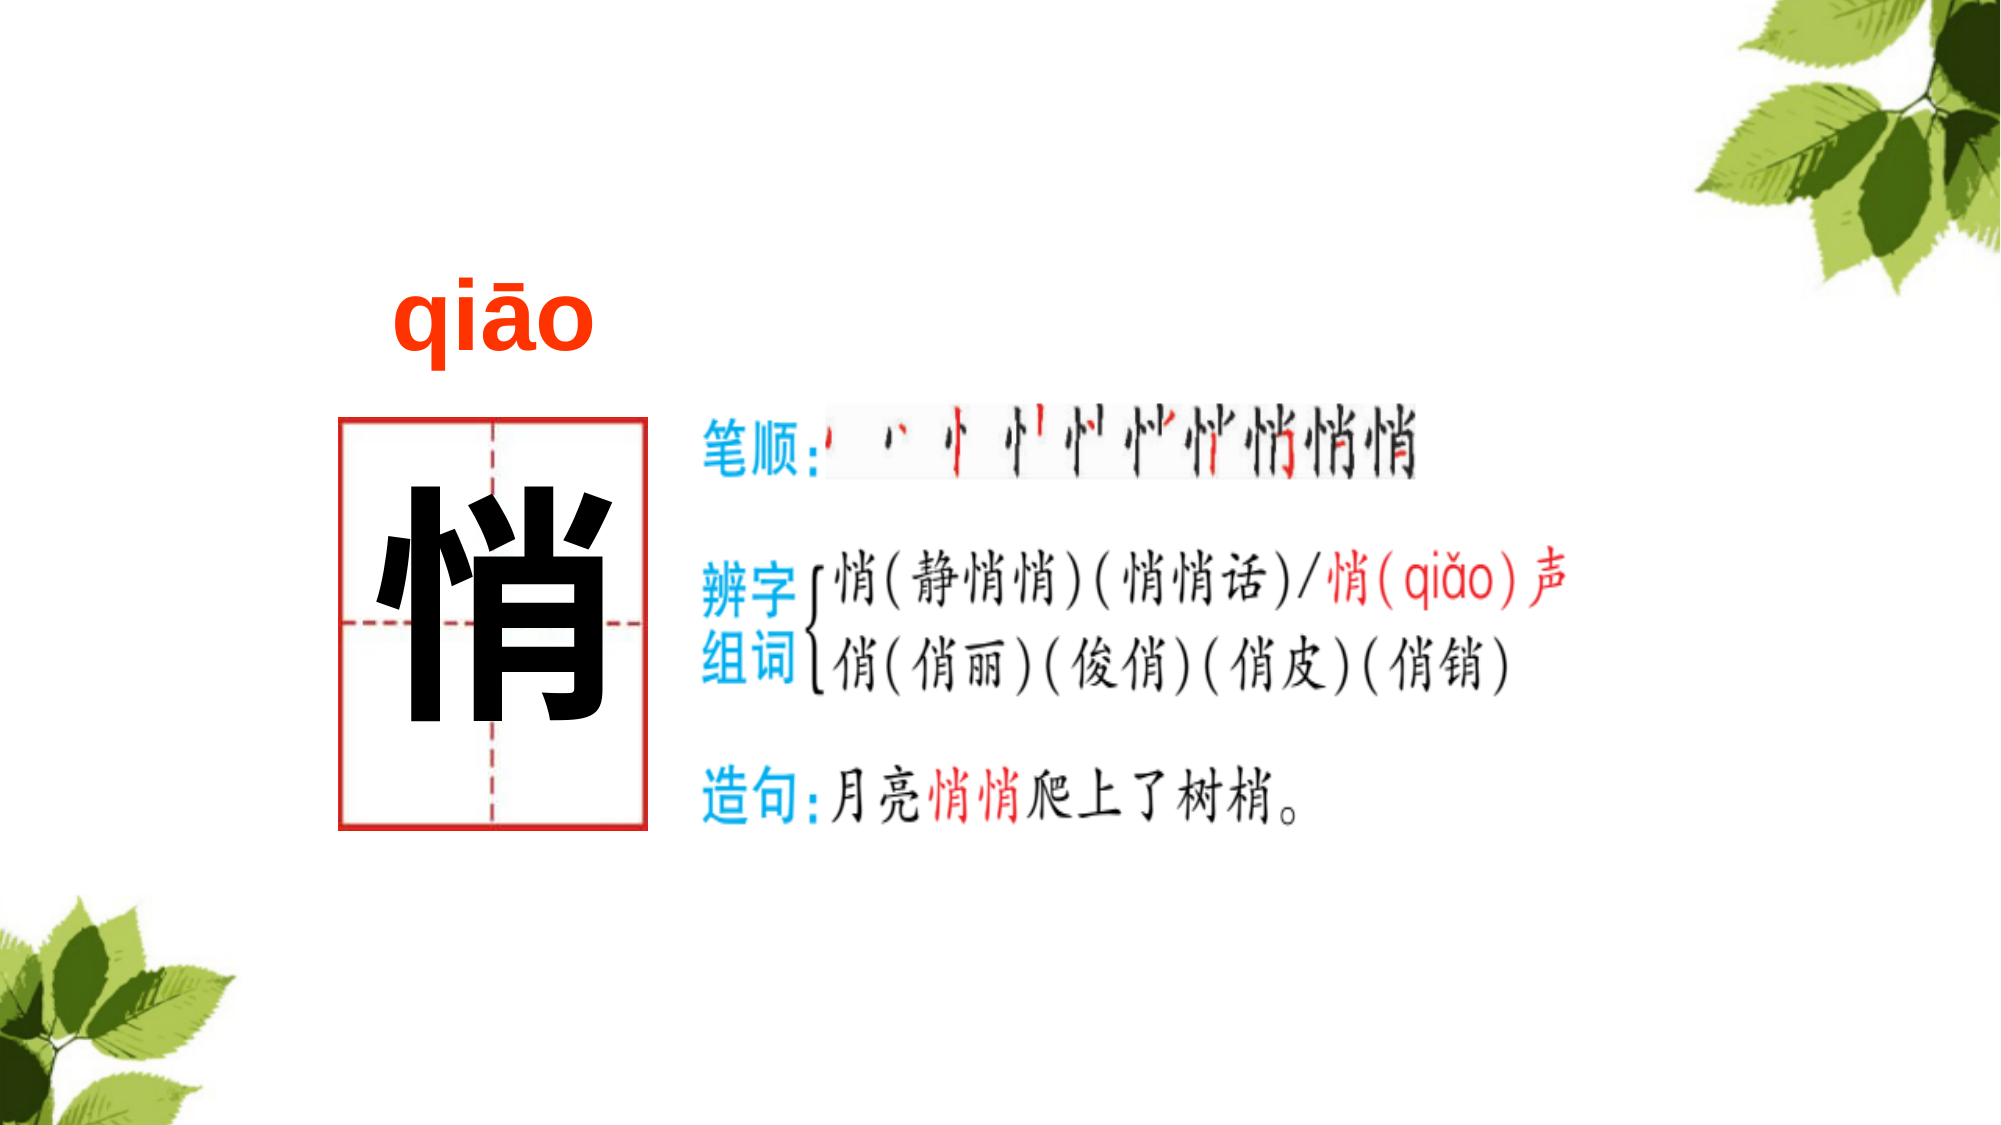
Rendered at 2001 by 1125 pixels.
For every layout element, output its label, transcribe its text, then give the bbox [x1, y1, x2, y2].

picture [699, 755, 1304, 831]
picture [1687, 0, 2001, 303]
picture [0, 890, 242, 1125]
picture [699, 400, 1428, 486]
text_box qiāo [377, 243, 612, 378]
picture [699, 542, 1579, 705]
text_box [337, 417, 648, 831]
